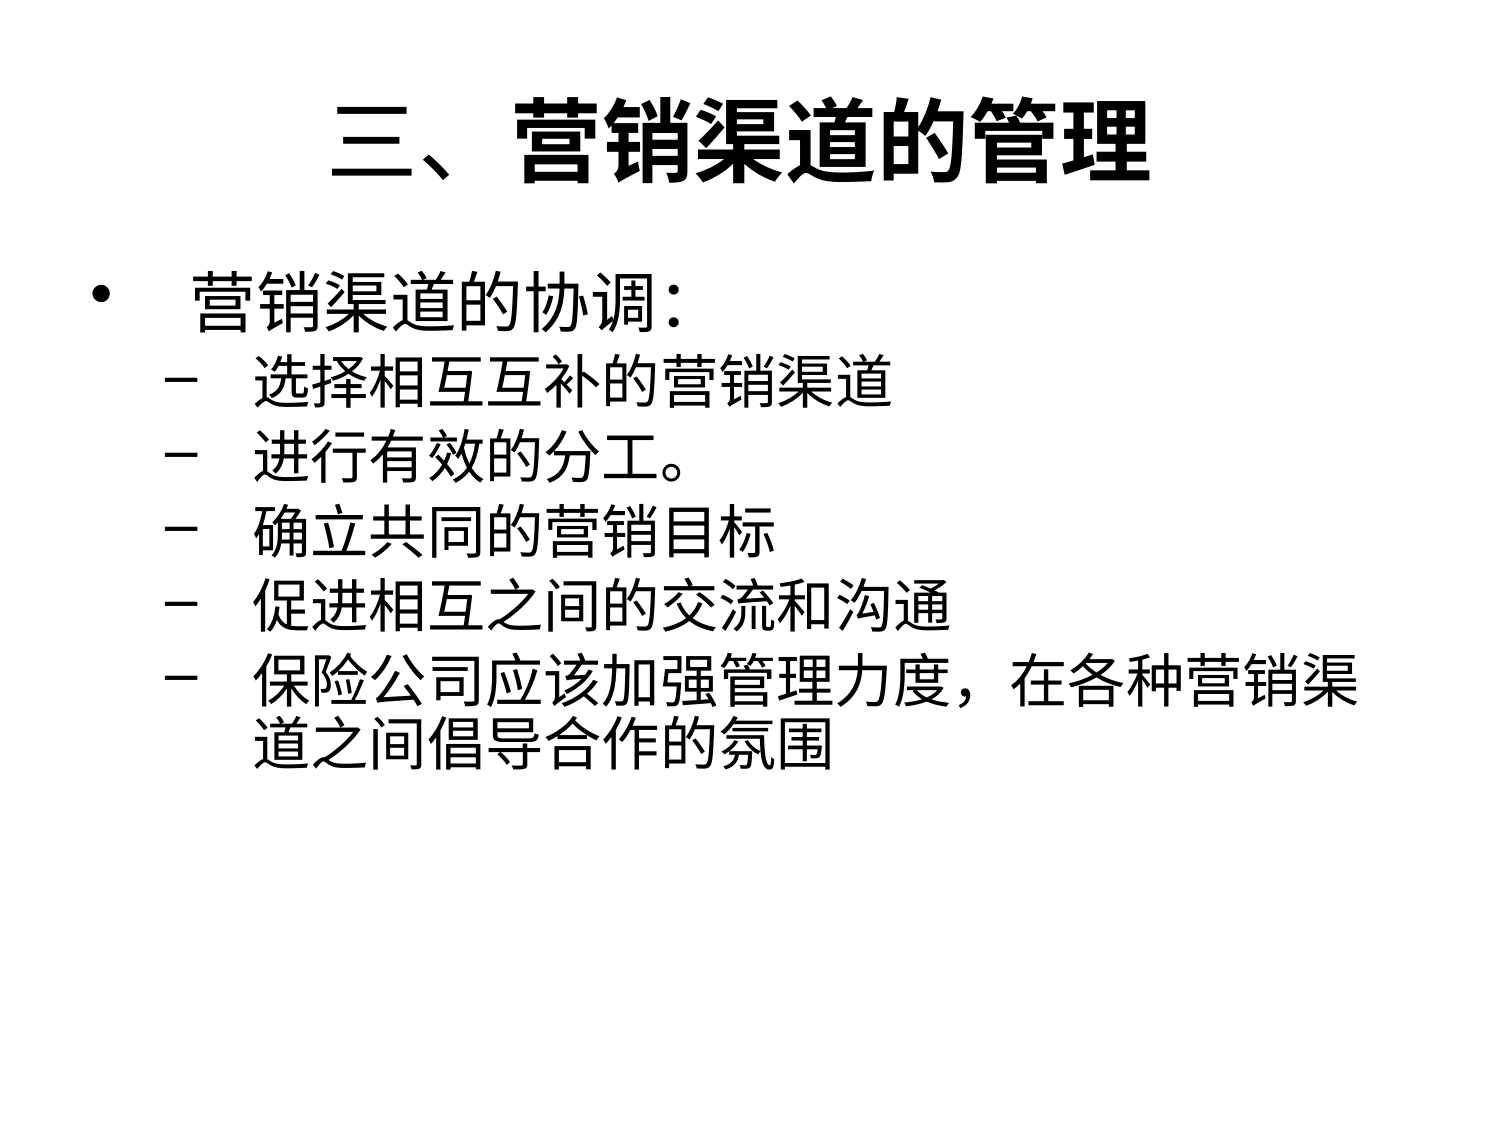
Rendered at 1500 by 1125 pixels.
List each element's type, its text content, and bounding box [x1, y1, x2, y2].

list 营销渠道的协调： 选择相互互补的营销渠道 进行有效的分工。 确立共同的营销目标 促进相互之间的交流和沟通 保险公司应该加强管理力度，在各种营销渠道之间倡导合作的氛围 [75, 262, 1425, 1093]
title 三、营销渠道的管理 [75, 45, 1425, 233]
